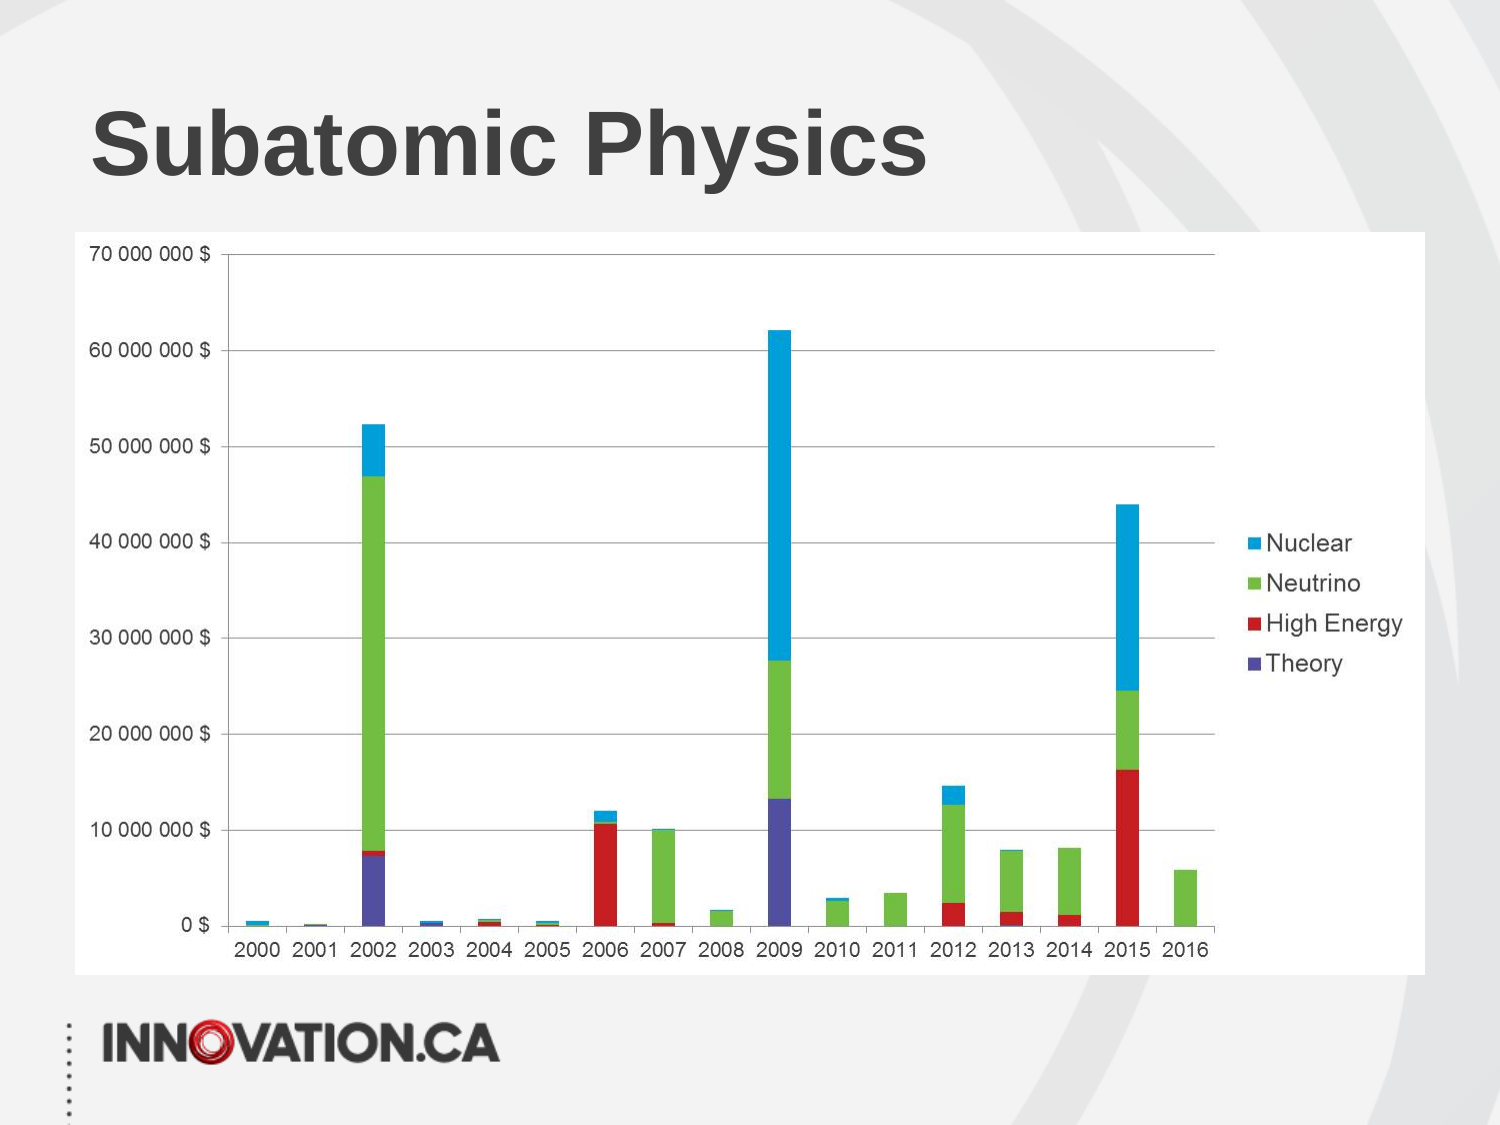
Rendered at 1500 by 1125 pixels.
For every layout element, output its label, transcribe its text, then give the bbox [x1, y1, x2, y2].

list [74, 232, 1426, 975]
picture [0, 0, 1500, 1125]
title Subatomic Physics [75, 45, 1425, 231]
